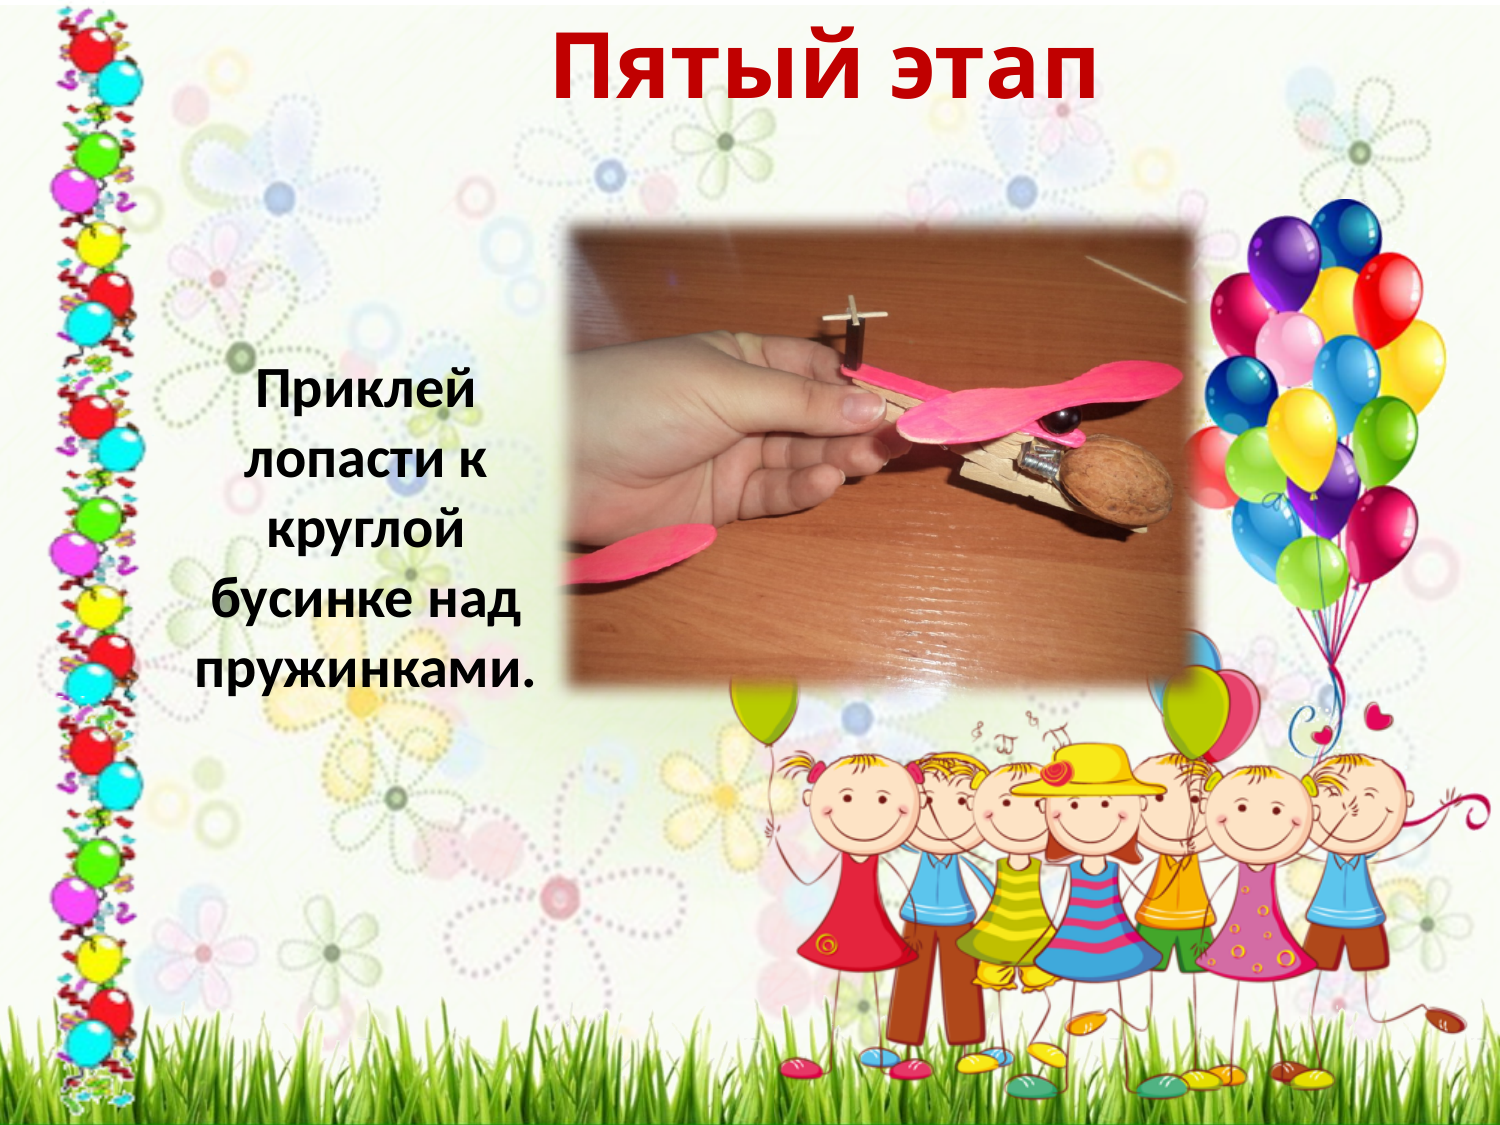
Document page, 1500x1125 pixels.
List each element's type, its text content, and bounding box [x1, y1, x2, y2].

list Приклей лопасти к круглой бусинке над пружинками. [147, 125, 585, 1005]
picture [0, 0, 1500, 1125]
title Пятый этап [150, 0, 1500, 188]
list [548, 207, 1212, 706]
